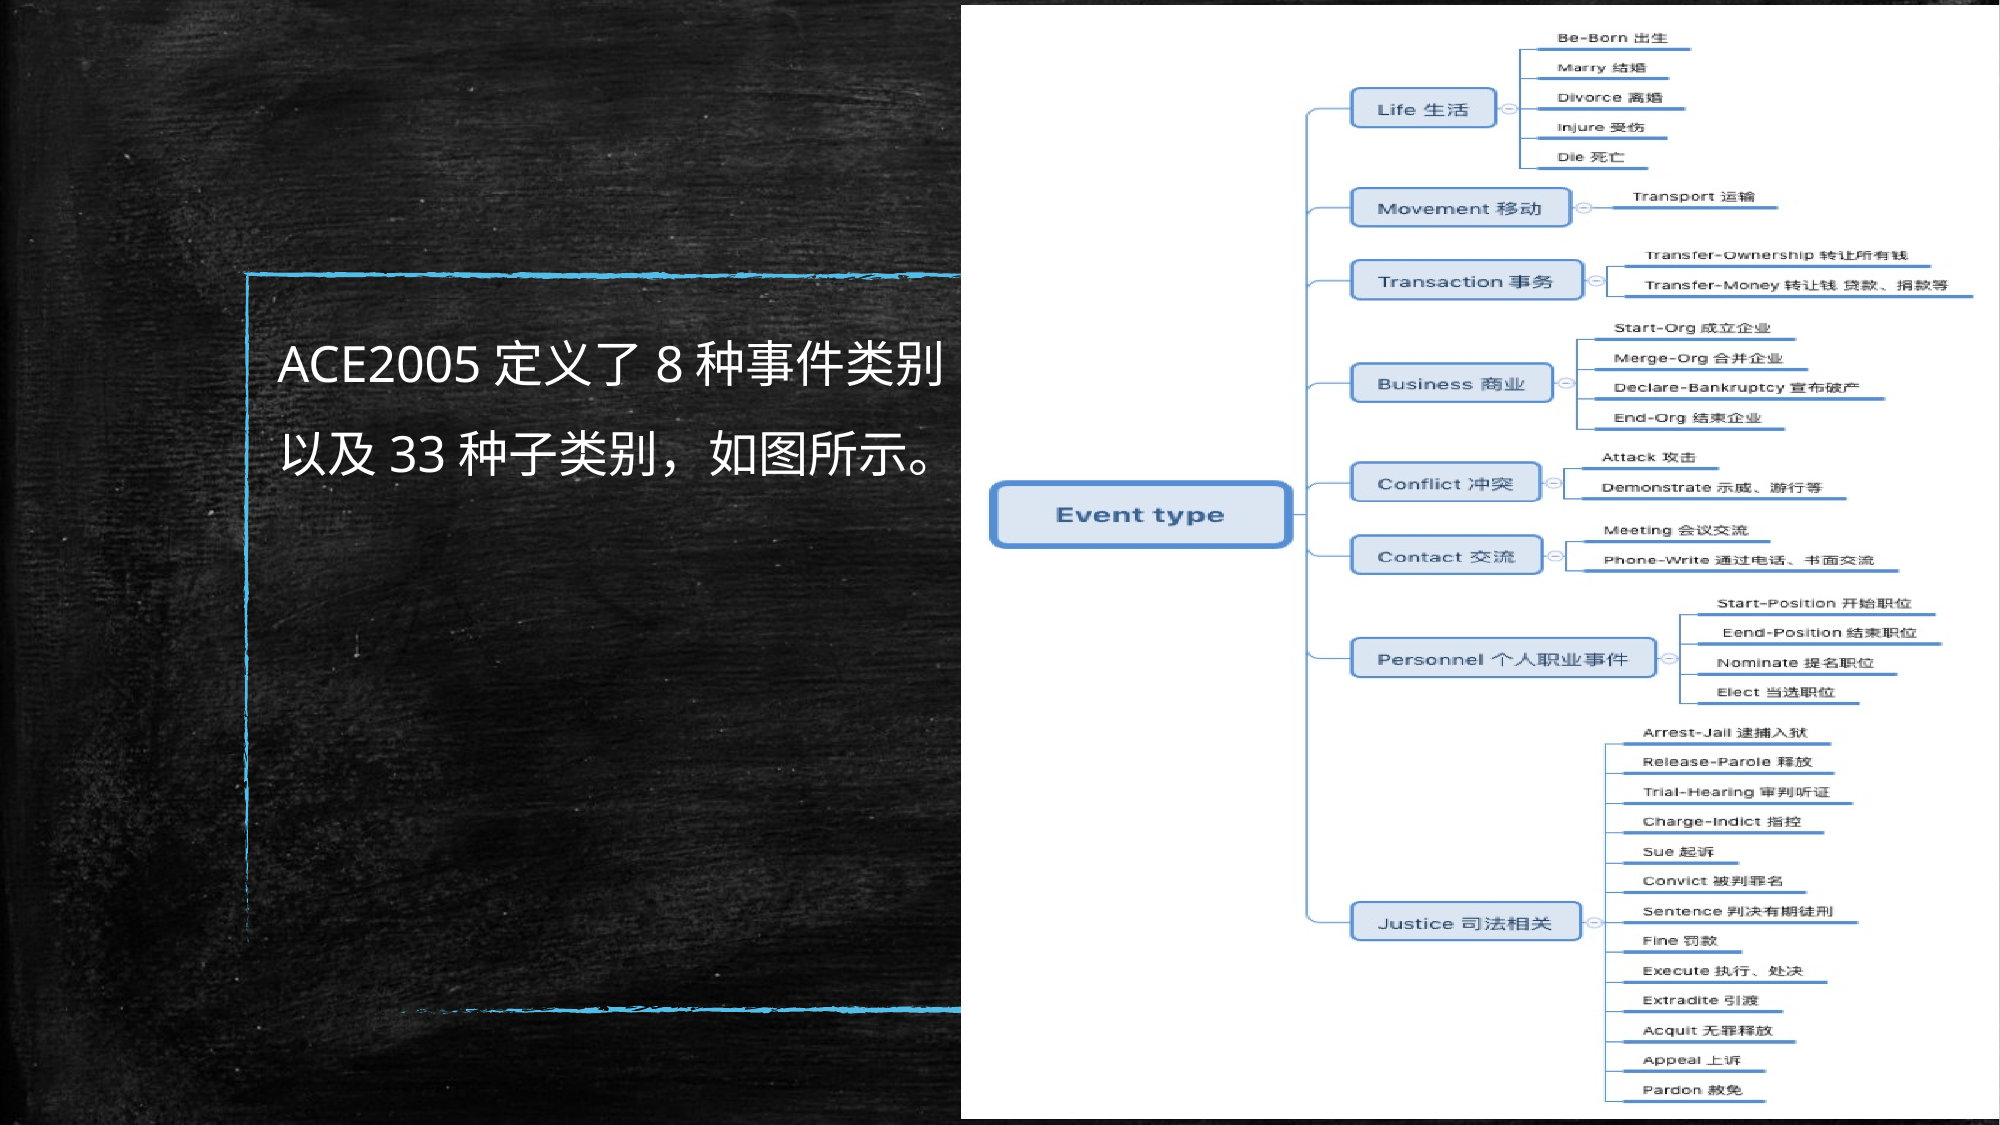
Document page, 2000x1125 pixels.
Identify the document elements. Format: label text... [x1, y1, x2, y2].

picture [961, 5, 2000, 1119]
text_box ACE2005定义了8种事件类别以及33种子类别，如图所示。 [262, 295, 961, 490]
